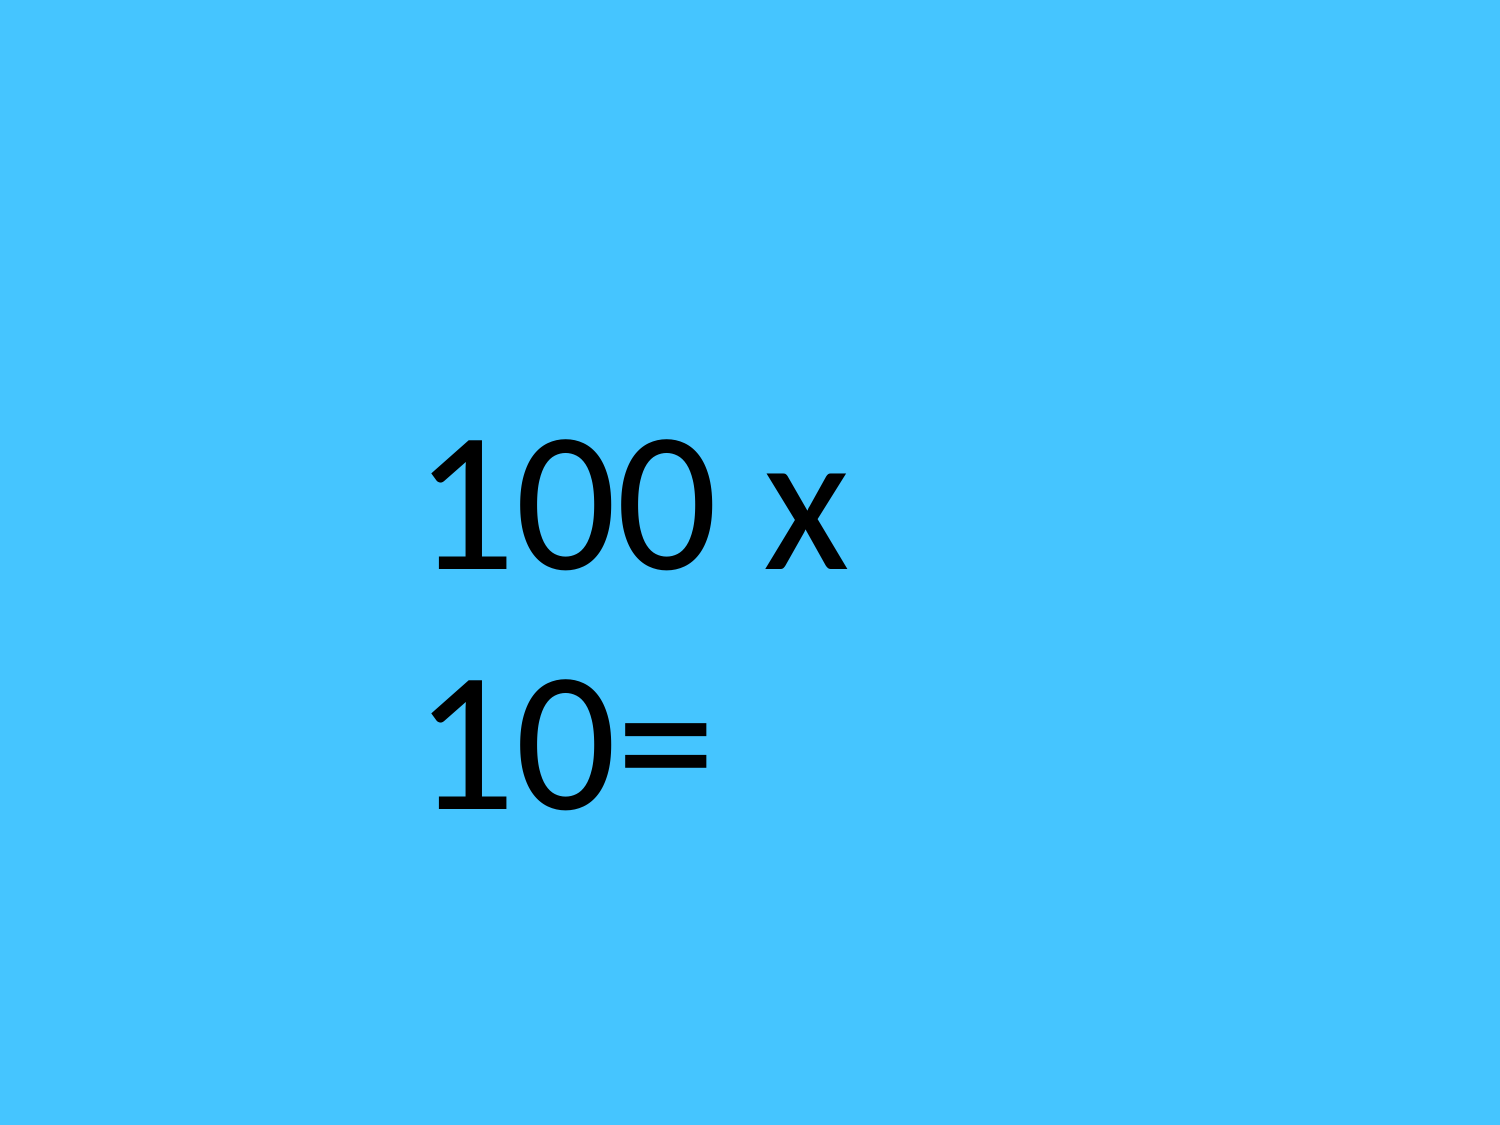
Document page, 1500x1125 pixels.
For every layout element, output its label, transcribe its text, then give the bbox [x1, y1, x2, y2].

text_box 100 x 10= [399, 362, 1063, 858]
